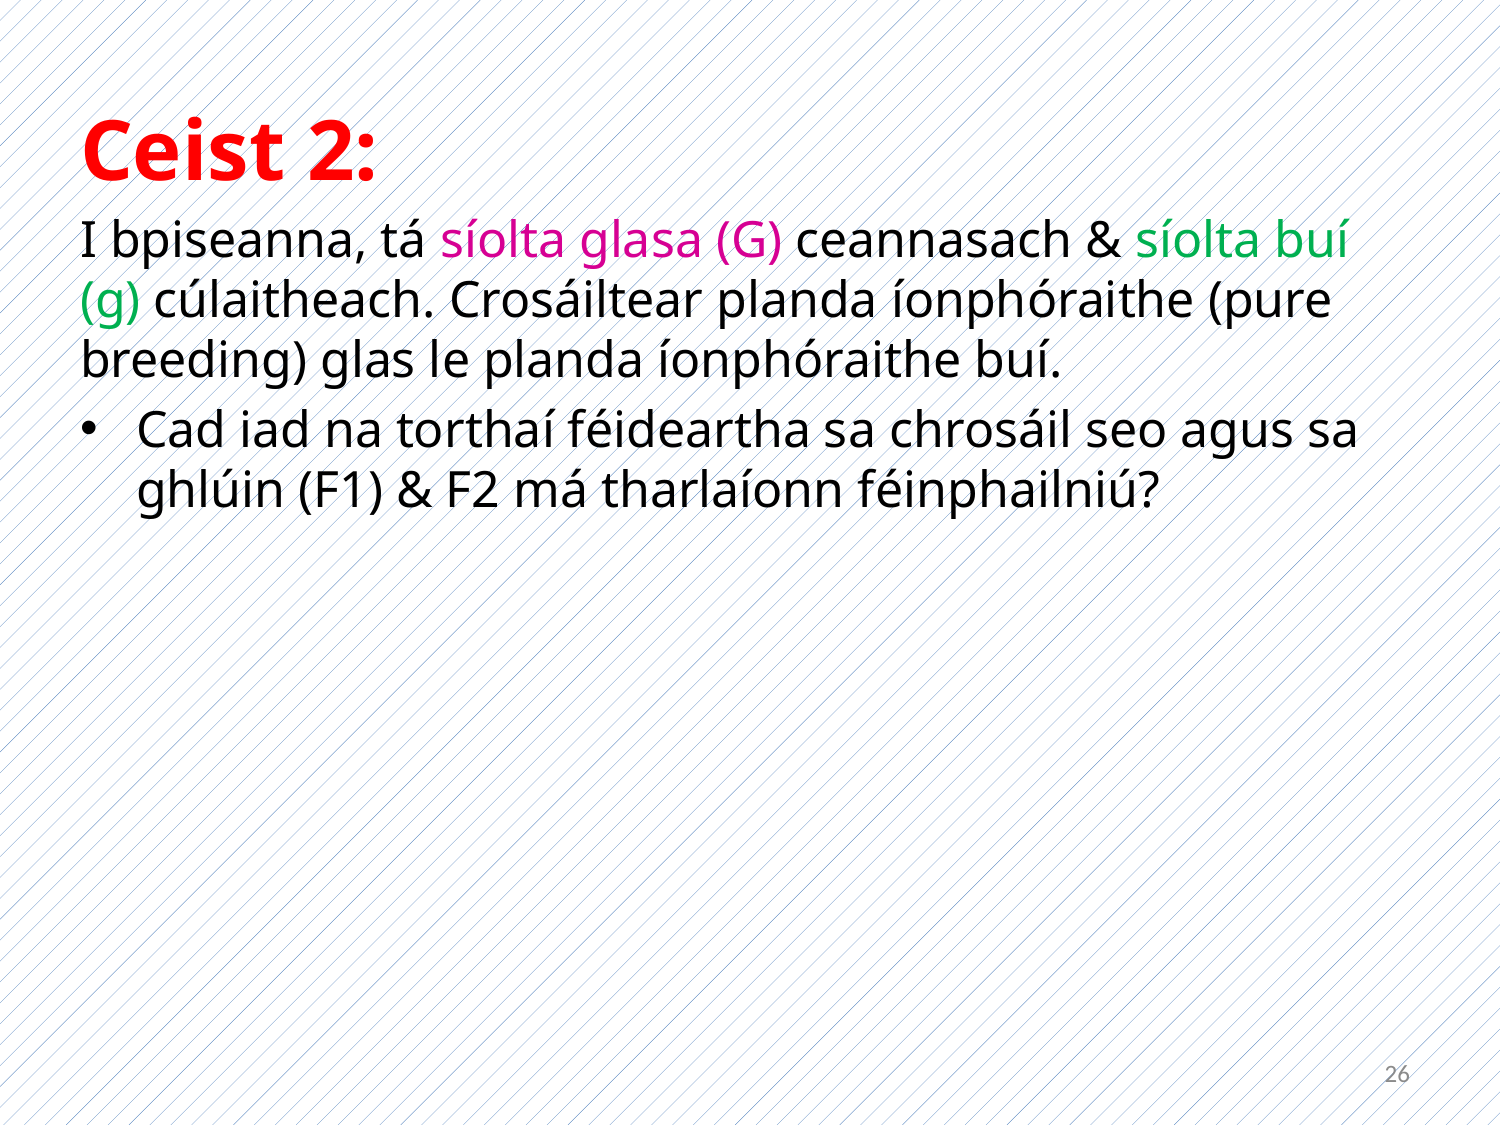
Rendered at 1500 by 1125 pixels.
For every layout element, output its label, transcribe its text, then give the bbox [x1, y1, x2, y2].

slide_number 26 [1074, 1042, 1425, 1103]
list Ceist 2: I bpiseanna, tá síolta glasa (G) ceannasach & síolta buí (g) cúlaitheach. Crosáiltear planda íonphóraithe (pure breeding) glas le planda íonphóraithe buí. Cad iad na torthaí féideartha sa chrosáil seo agus sa ghlúin (F1) & F2 má tharlaíonn féinphailniú? [64, 90, 1415, 539]
